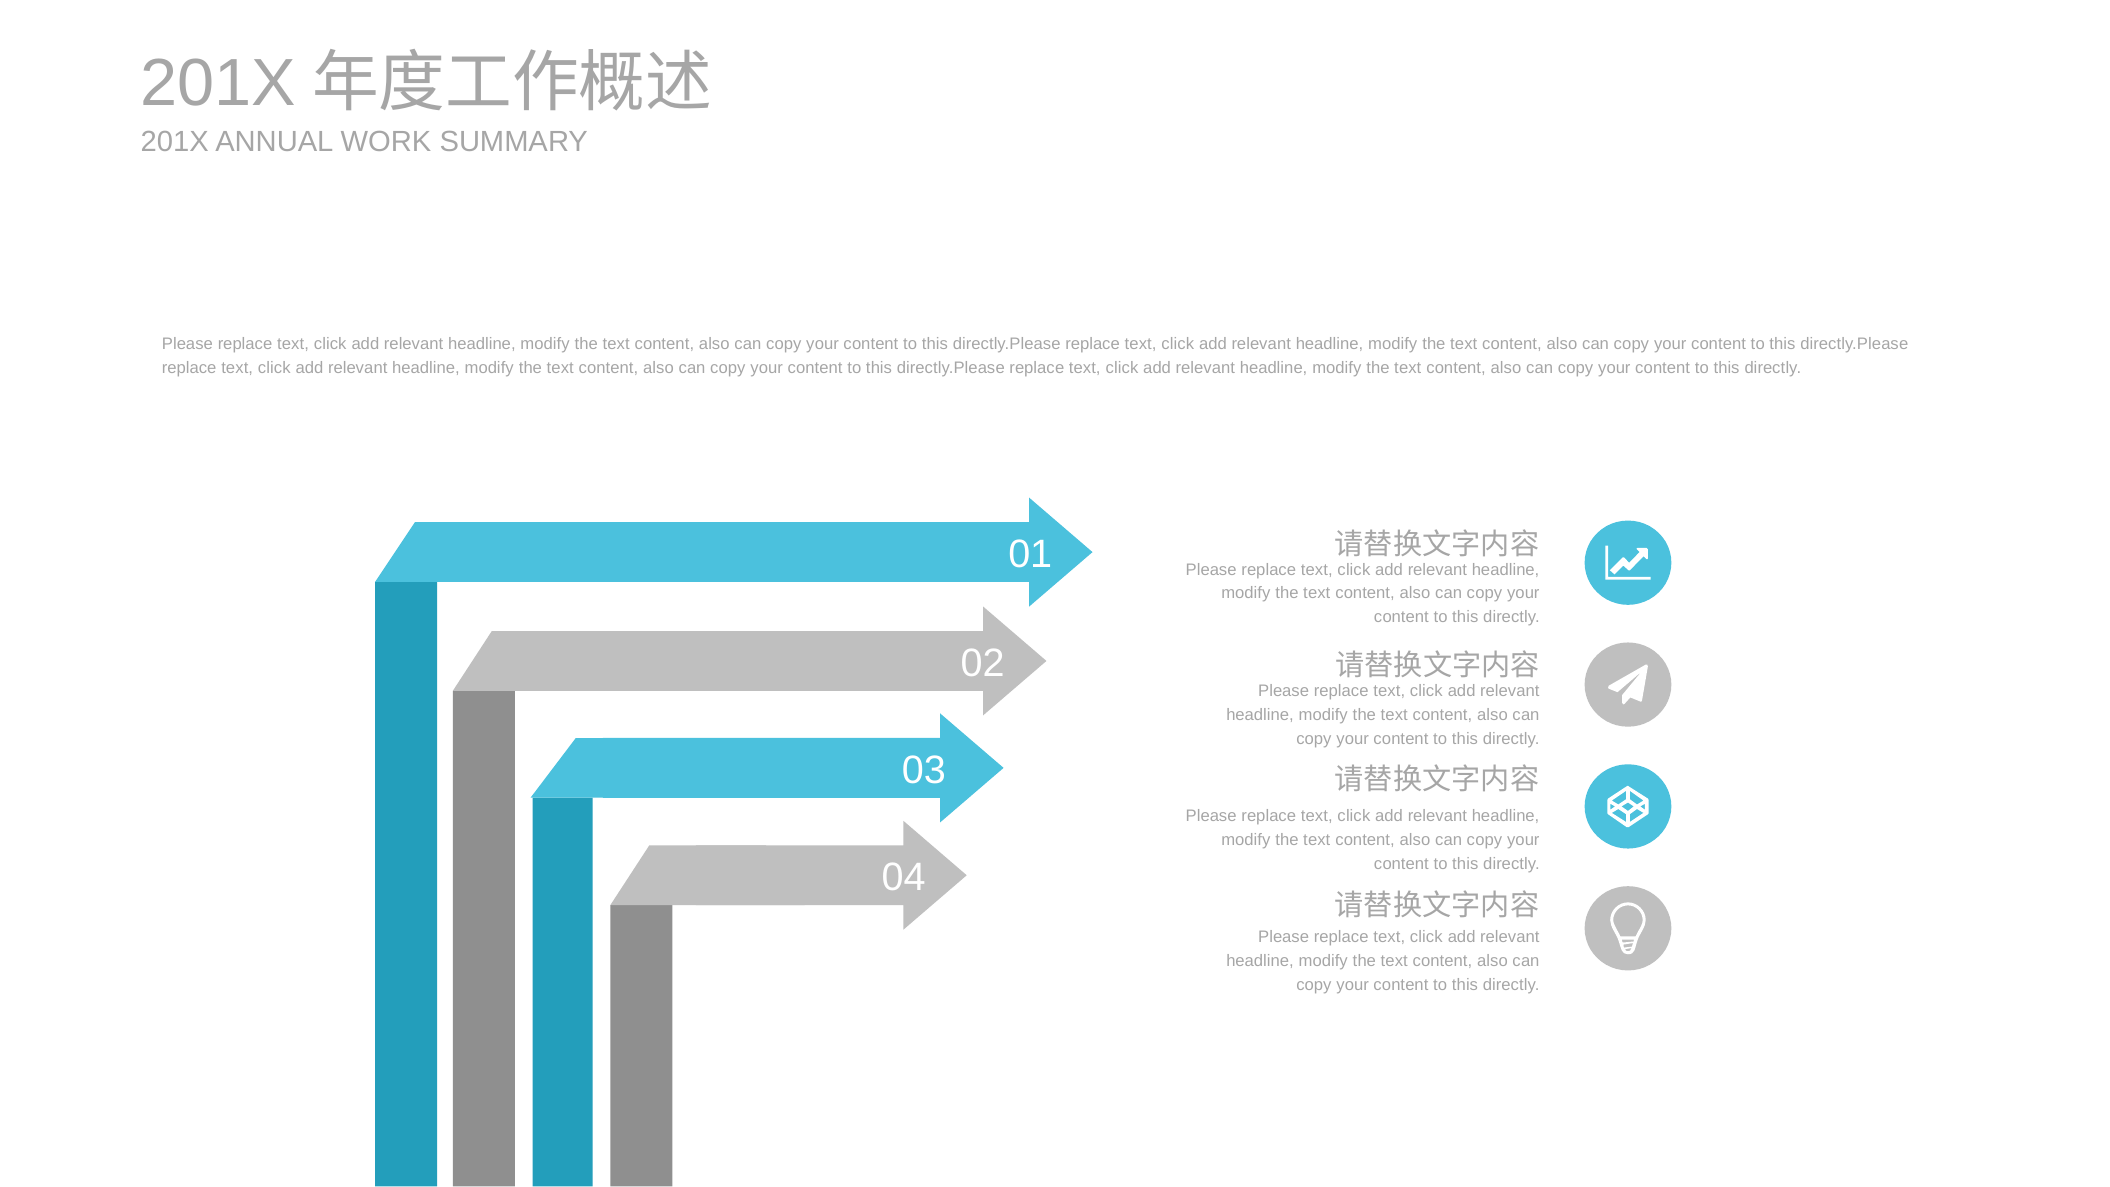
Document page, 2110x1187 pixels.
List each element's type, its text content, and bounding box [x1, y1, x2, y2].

text_box [609, 904, 673, 1187]
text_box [1185, 518, 1541, 625]
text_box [1189, 885, 1541, 993]
text_box [374, 581, 438, 1187]
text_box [1584, 764, 1672, 849]
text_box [1584, 520, 1672, 605]
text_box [530, 713, 1004, 823]
text_box [452, 716, 516, 1187]
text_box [452, 606, 1047, 716]
text_box Please replace text, click add relevant headline, modify the text content, also can copy your content to this directly.Please replace text, click add relevant headline, modify the text content, also can copy your content to this directly.Please replace text, click add relevant headline, modify the text content, also can copy your content to this directly.Please replace text, click add relevant headline, modify the text content, also can copy your content to this directly. [161, 329, 1965, 377]
text_box [531, 823, 594, 1187]
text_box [1185, 760, 1541, 872]
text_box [375, 497, 1093, 607]
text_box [1189, 639, 1541, 747]
text_box 201X ANNUAL WORK SUMMARY [140, 122, 602, 158]
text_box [610, 820, 967, 930]
text_box 201X年度工作概述 [140, 38, 789, 119]
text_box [1584, 886, 1672, 971]
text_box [1584, 642, 1672, 727]
